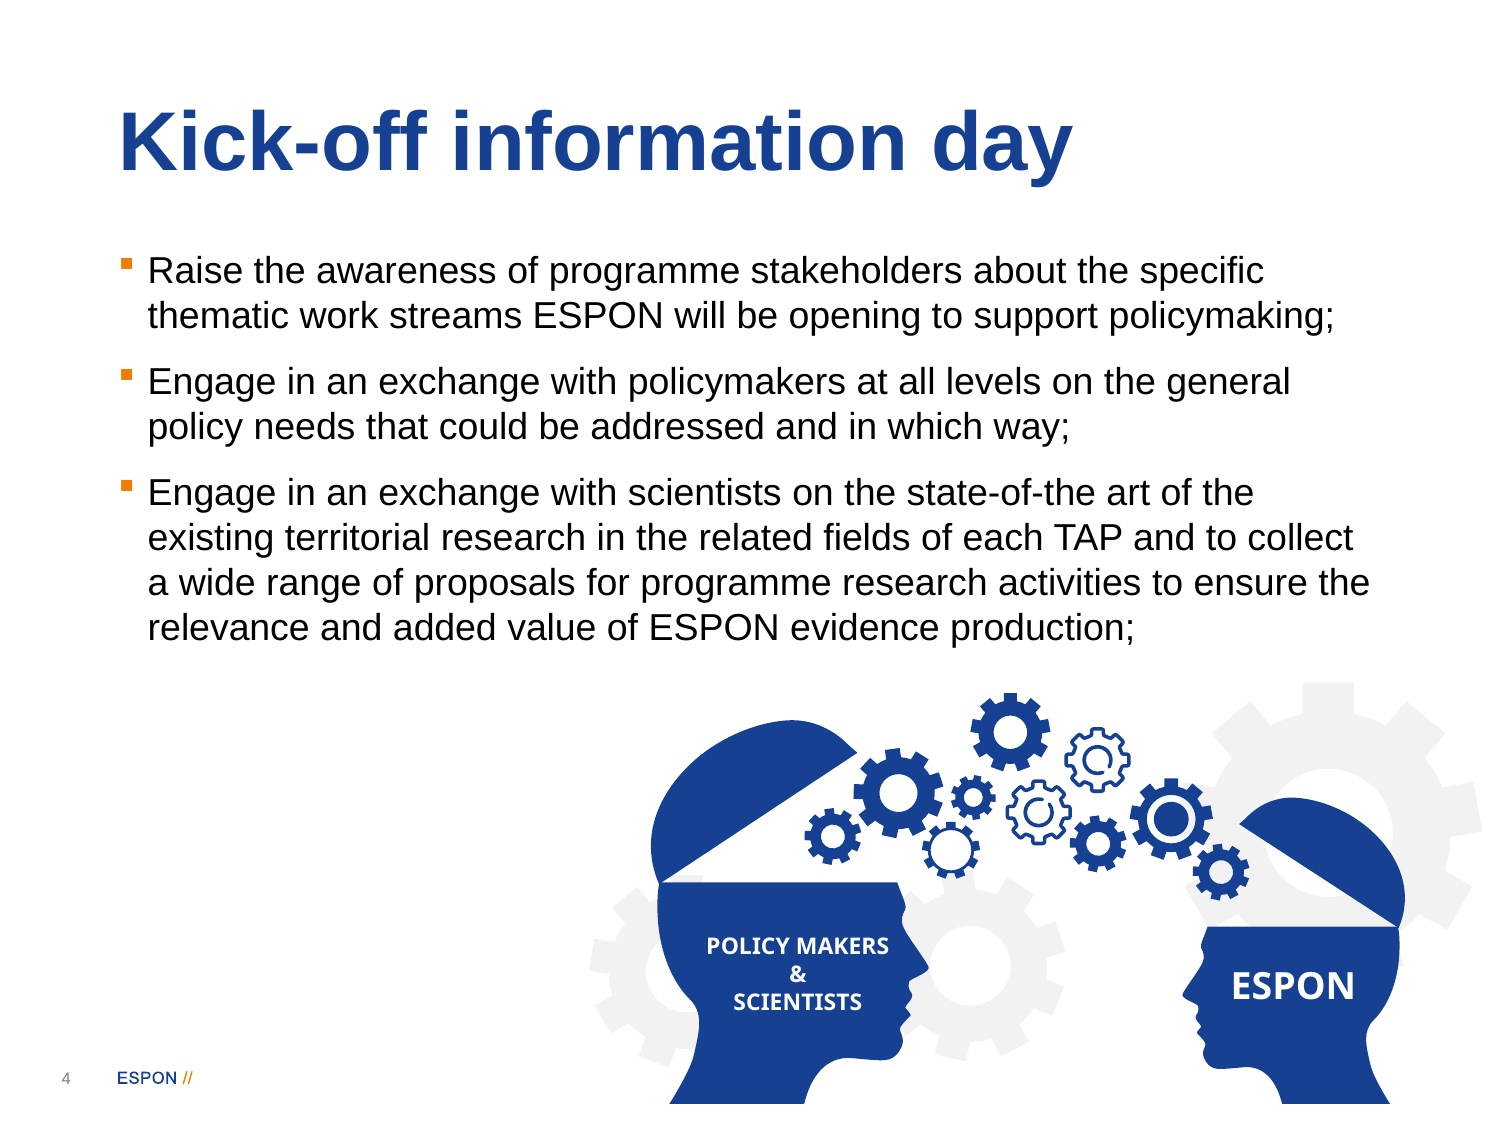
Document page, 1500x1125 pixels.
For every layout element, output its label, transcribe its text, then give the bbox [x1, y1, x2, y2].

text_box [588, 682, 1483, 1104]
list Raise the awareness of programme stakeholders about the specific thematic work streams ESPON will be opening to support policymaking; Engage in an exchange with policymakers at all levels on the general policy needs that could be addressed and in which way; Engage in an exchange with scientists on the state-of-the art of the existing territorial research in the related fields of each TAP and to collect a wide range of proposals for programme research activities to ensure the relevance and added value of ESPON evidence production; [118, 246, 1383, 1004]
title Kick-off information day [118, 59, 1418, 188]
slide_number 4 [13, 1062, 71, 1093]
